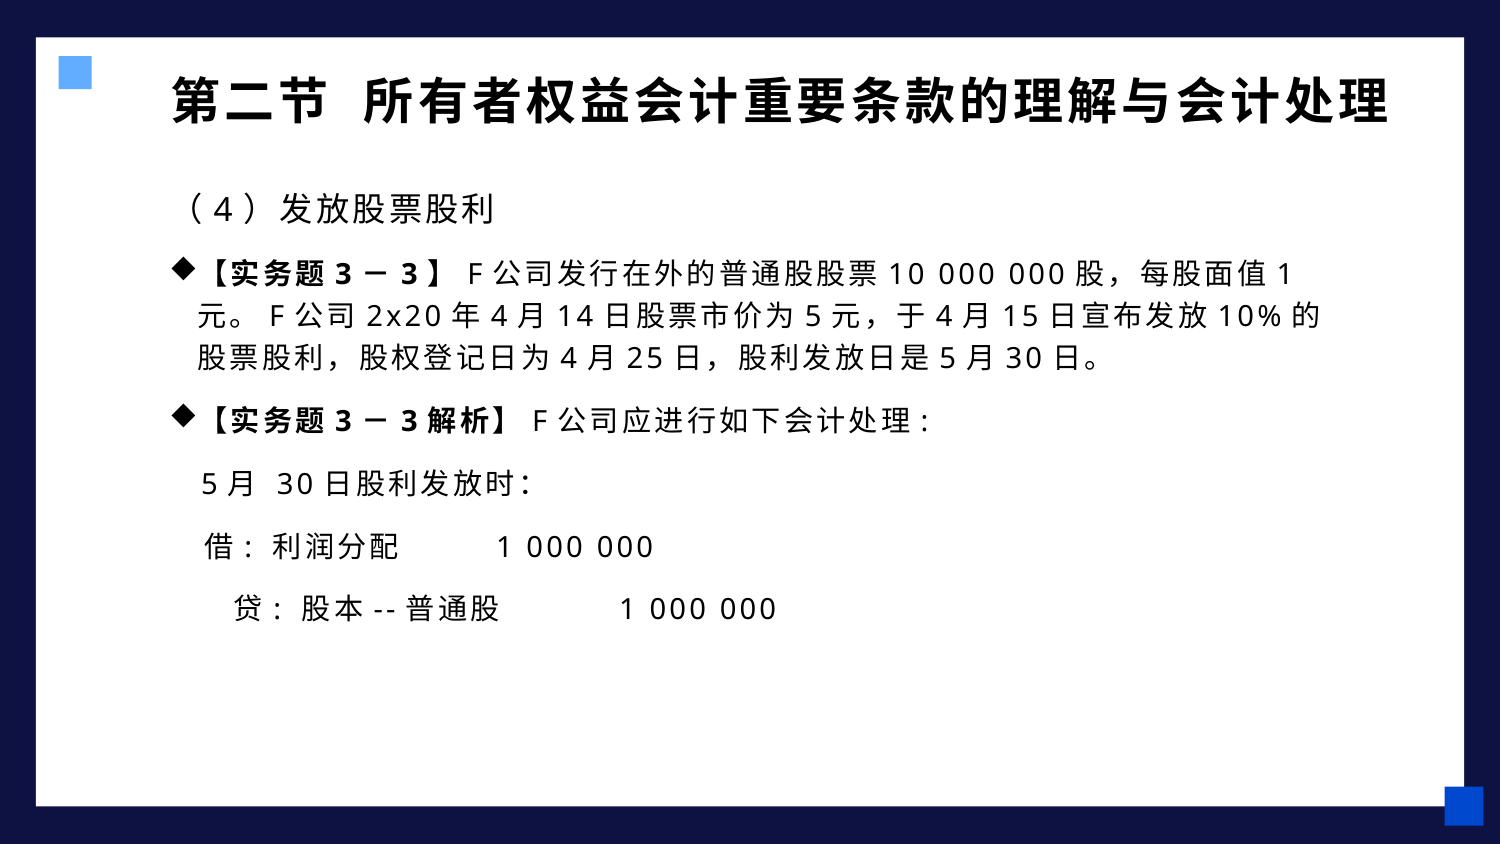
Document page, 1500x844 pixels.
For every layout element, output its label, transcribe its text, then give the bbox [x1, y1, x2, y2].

title 第二节 所有者权益会计重要条款的理解与会计处理 [141, 48, 1415, 139]
list （4）发放股票股利 【实务题3－3】F公司发行在外的普通股股票10 000 000股，每股面值1元。F公司2x20年4月14日股票市价为5元，于4月15日宣布发放10%的股票股利，股权登记日为4月25日，股利发放日是5月30日。 【实务题3－3解析】F公司应进行如下会计处理: 5月 30日股利发放时： 借: 利润分配 1 000 000 贷: 股本--普通股 1 000 000 [152, 179, 1348, 605]
